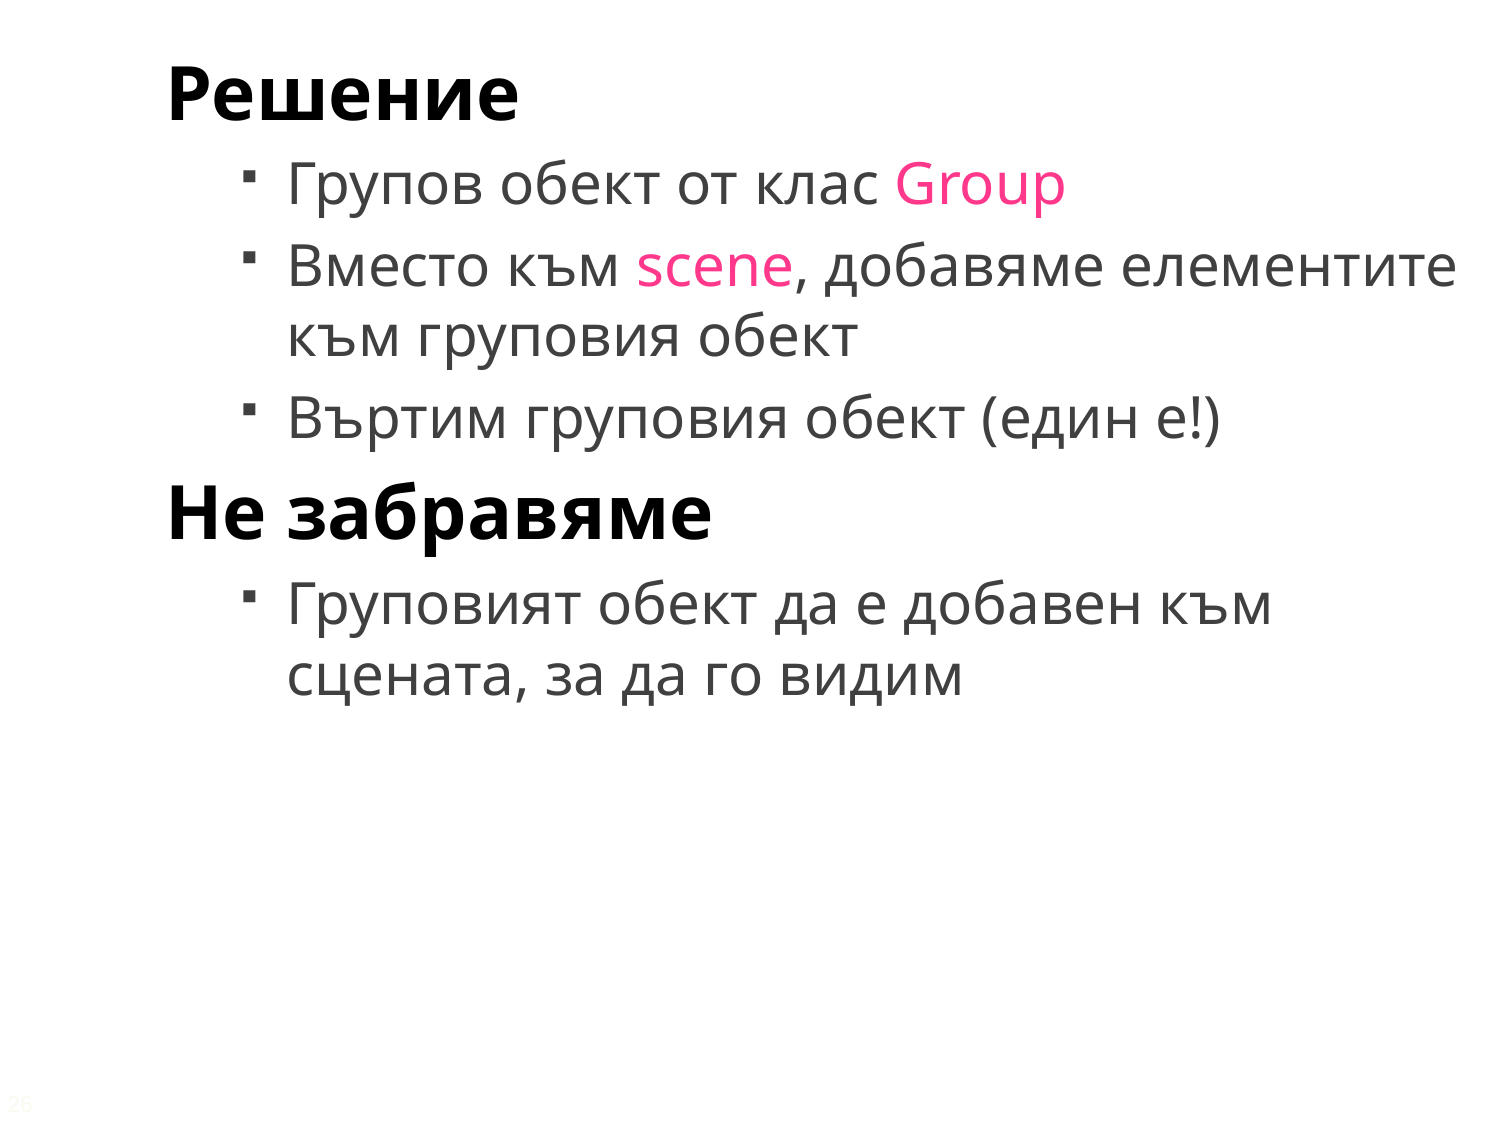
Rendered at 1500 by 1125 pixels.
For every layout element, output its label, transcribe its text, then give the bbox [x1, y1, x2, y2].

list Решение Групов обект от клас Group Вместо към scene, добавяме елементите към груповия обект Въртим груповия обект (един е!) Не забравяме Груповият обект да е добавен към сцената, за да го видим [150, 37, 1488, 1113]
